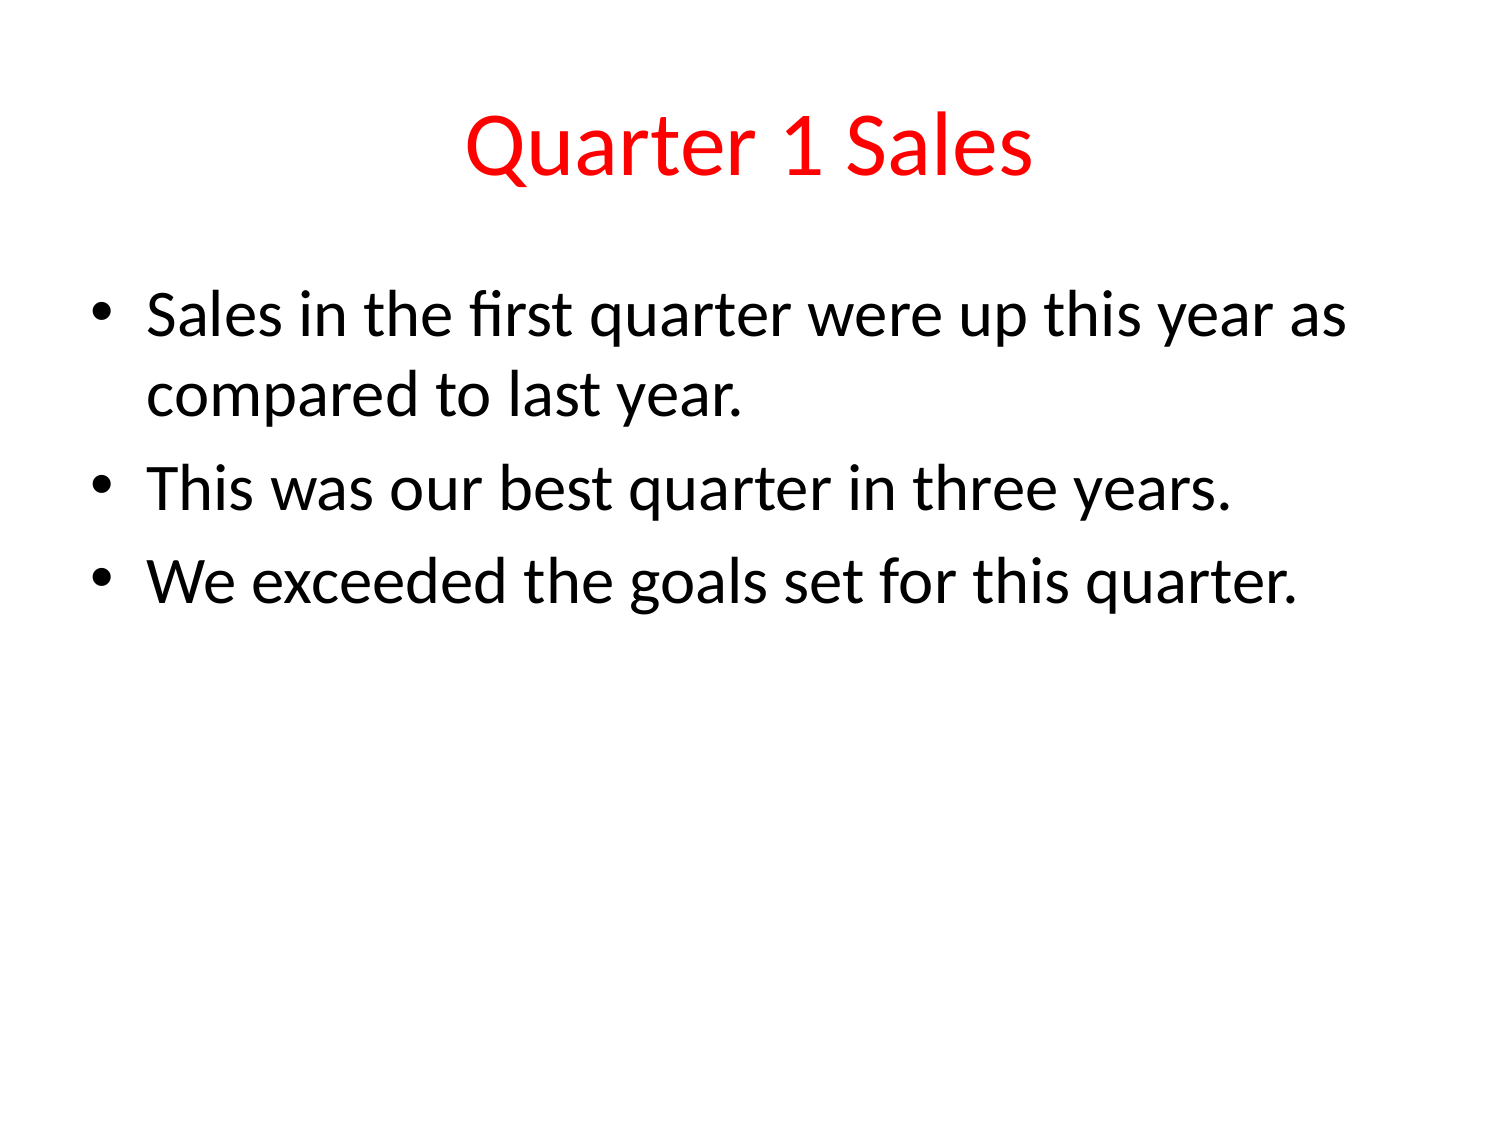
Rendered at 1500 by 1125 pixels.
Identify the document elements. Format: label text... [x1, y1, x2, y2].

title Quarter 1 Sales [75, 45, 1425, 233]
list Sales in the first quarter were up this year as compared to last year. This was our best quarter in three years. We exceeded the goals set for this quarter. [75, 262, 1425, 1005]
